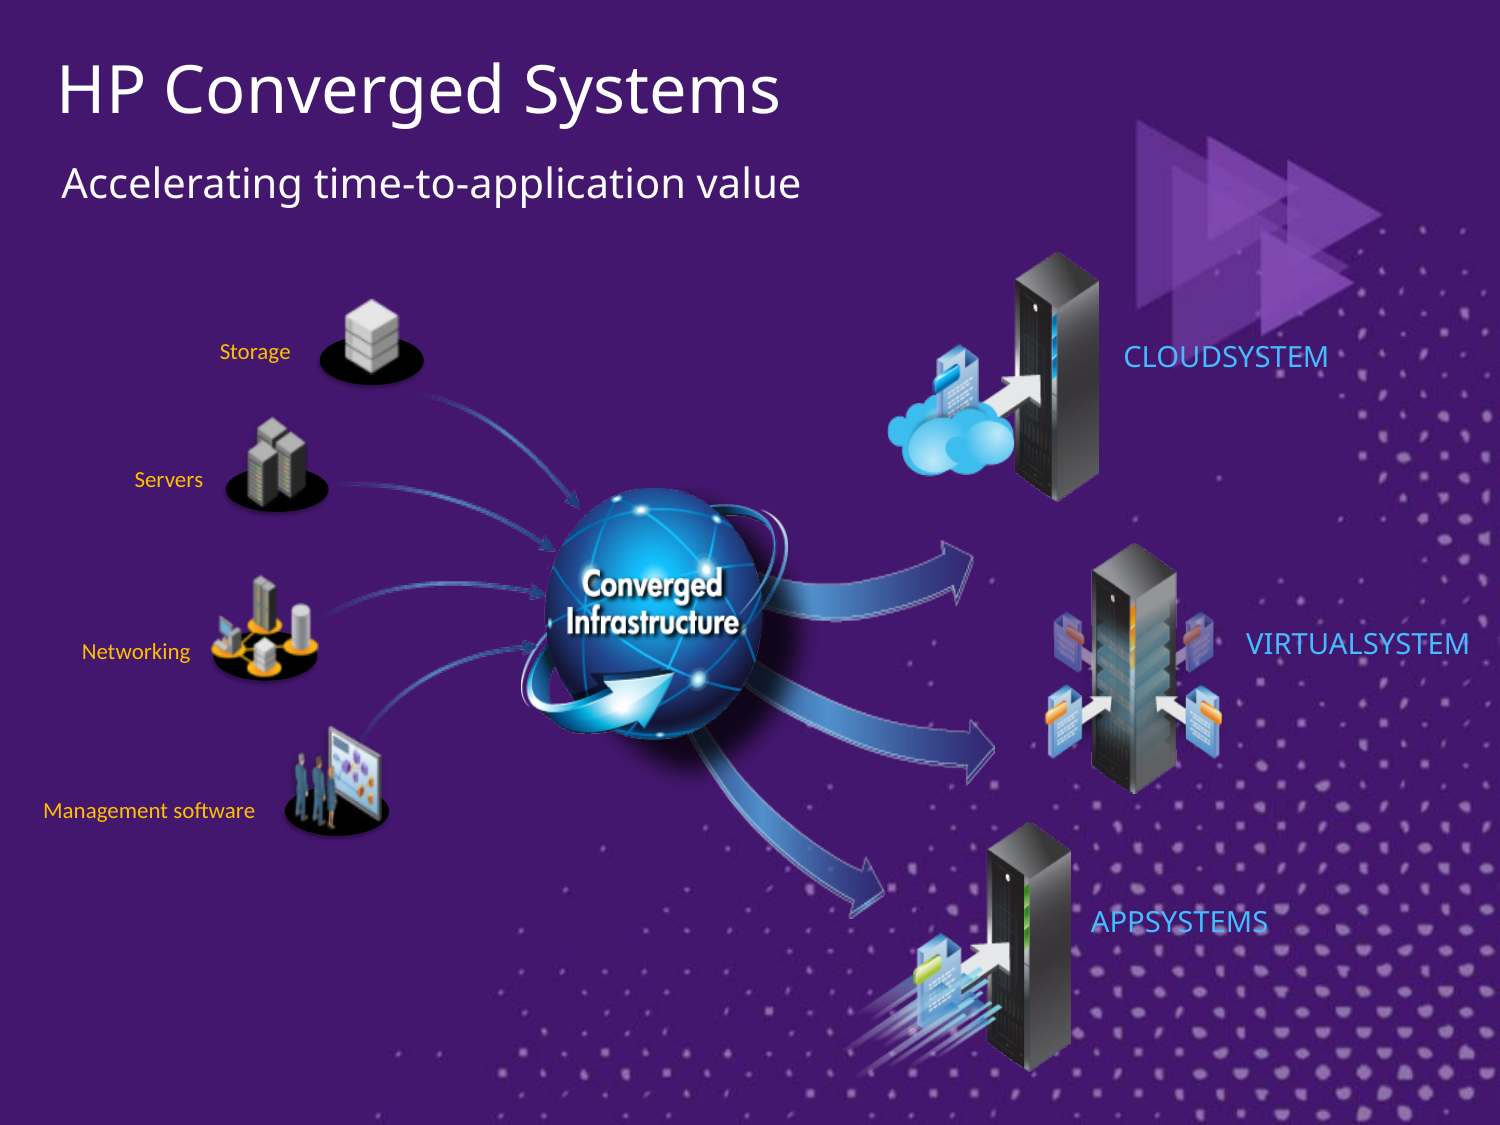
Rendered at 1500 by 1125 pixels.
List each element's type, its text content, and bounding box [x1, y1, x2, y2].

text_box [319, 298, 424, 386]
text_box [284, 725, 390, 837]
text_box appsystems [1076, 896, 1350, 946]
text_box virtualsystem [1240, 617, 1500, 668]
text_box Networking [66, 629, 205, 672]
text_box Management software [28, 788, 271, 831]
list Accelerating time-to-application value [46, 149, 1420, 214]
text_box Servers [119, 456, 218, 500]
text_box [210, 574, 307, 681]
text_box cloudsystem [1108, 331, 1379, 382]
text_box Storage [204, 329, 306, 372]
title HP Converged Systems [41, 50, 1416, 154]
picture [0, 0, 1500, 1125]
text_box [225, 415, 307, 513]
